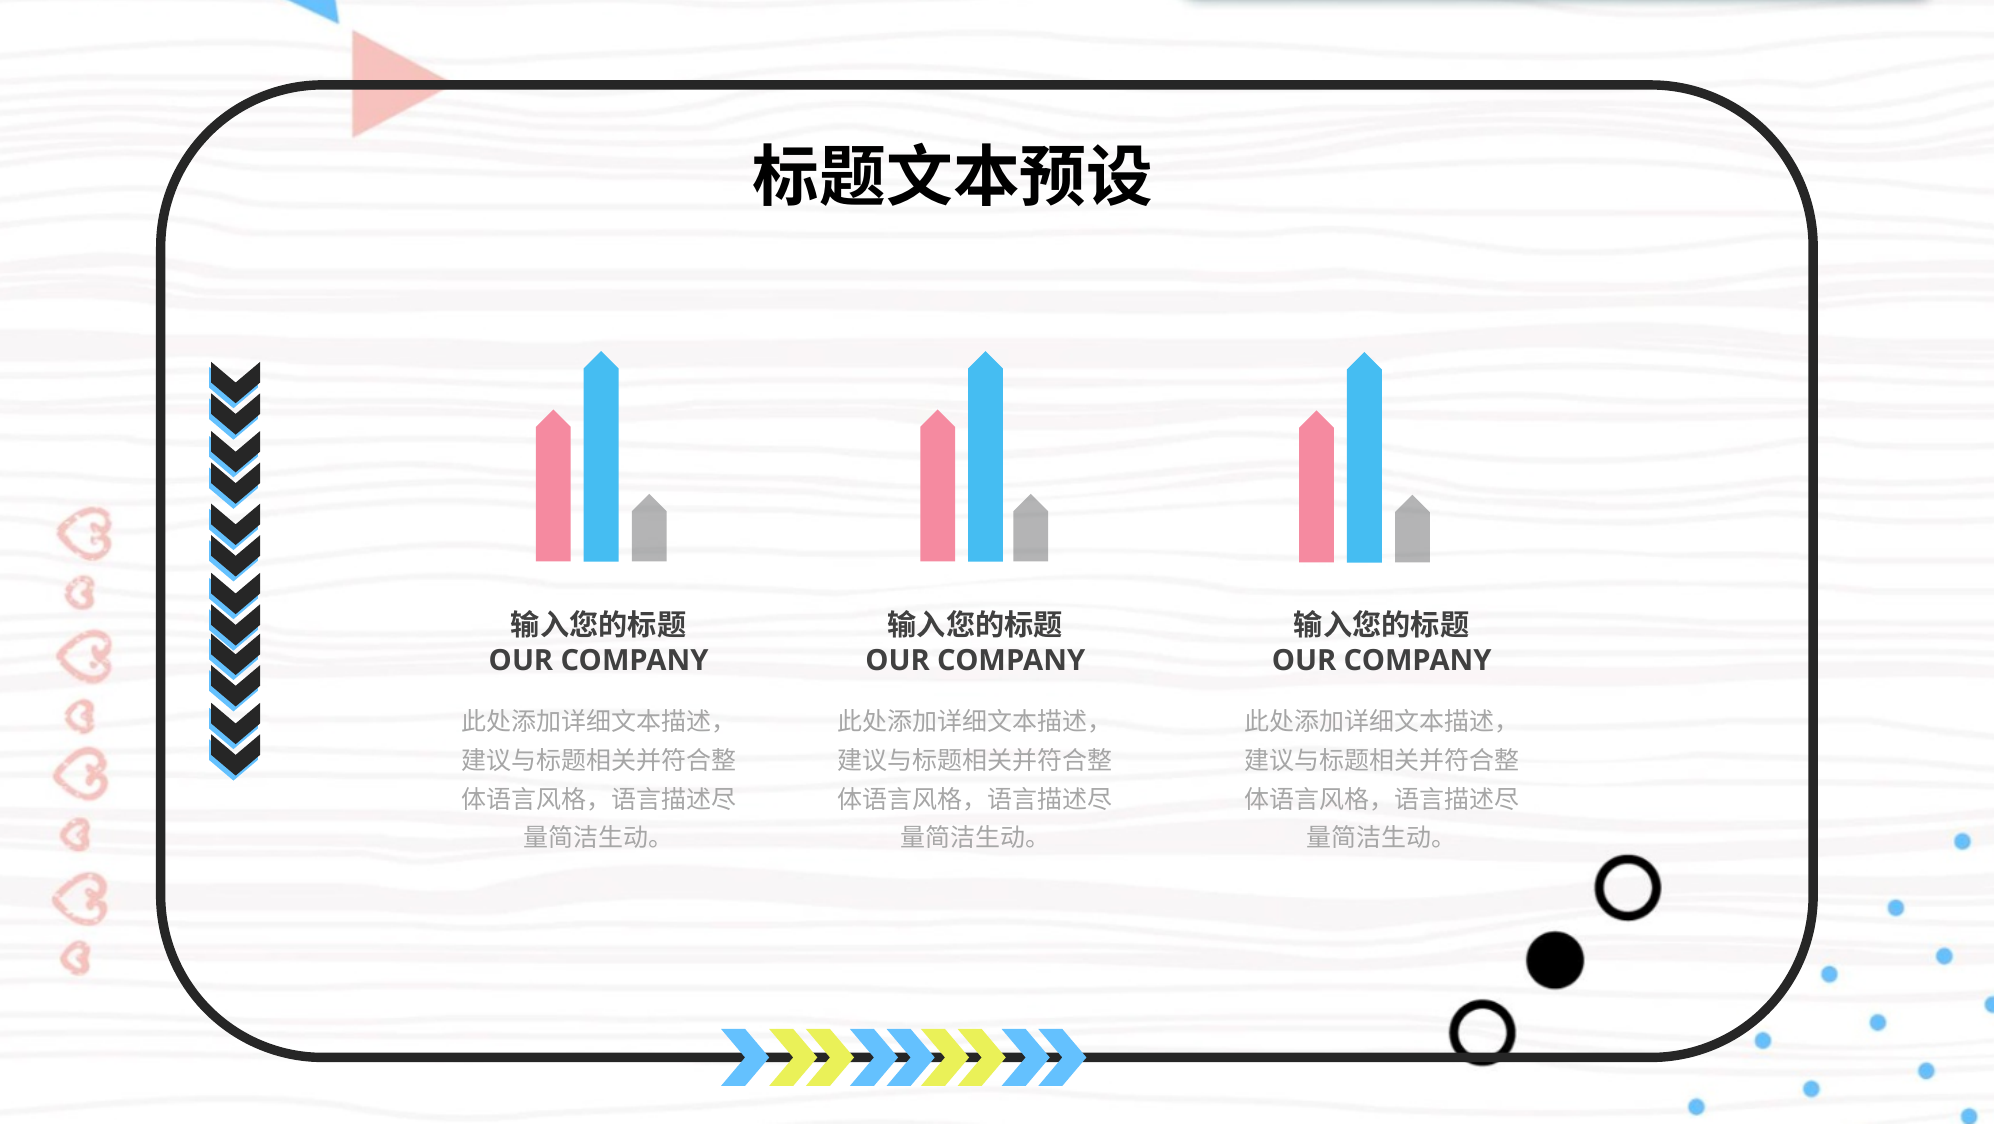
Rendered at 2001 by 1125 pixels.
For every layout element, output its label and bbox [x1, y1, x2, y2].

text_box [720, 1028, 1087, 1086]
text_box [1556, 83, 1815, 1059]
text_box [159, 83, 430, 1059]
picture [0, 0, 1994, 1125]
text_box [209, 361, 260, 781]
